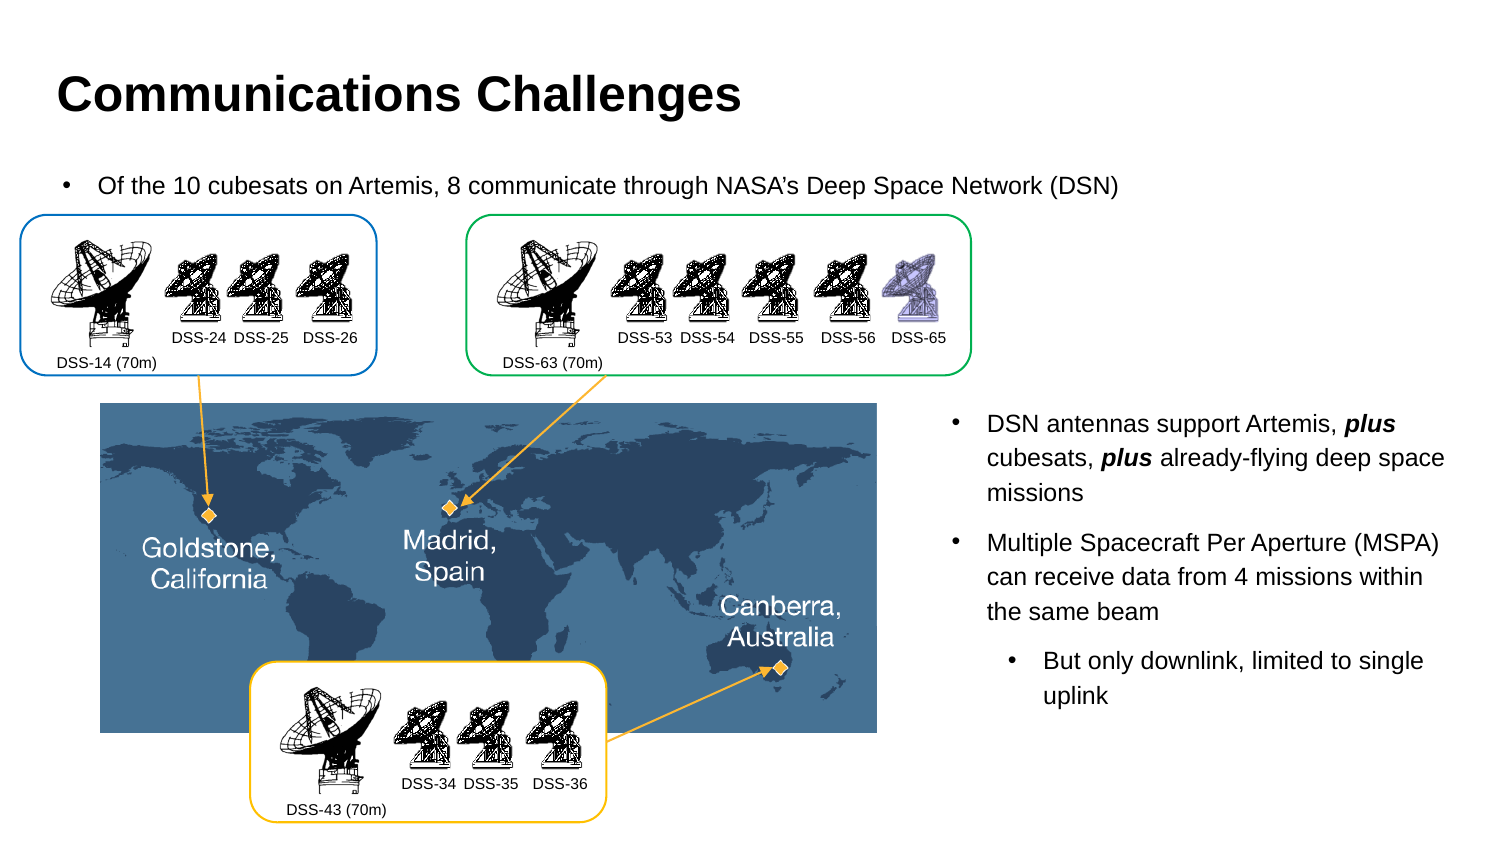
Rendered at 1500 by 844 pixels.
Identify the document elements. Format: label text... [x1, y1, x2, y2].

text_box DSS-25 [242, 333, 288, 354]
text_box DSN antennas support Artemis, plus cubesats, plus already-flying deep space missions Multiple Spacecraft Per Aperture (MSPA) can receive data from 4 missions within the same beam But only downlink, limited to single uplink [936, 395, 1470, 717]
title Communications Challenges [41, 53, 1439, 125]
text_box DSS-56 [806, 332, 876, 354]
text_box [466, 214, 972, 376]
text_box DSS-63 (70m) [487, 354, 619, 379]
text_box DSS-54 [688, 333, 734, 354]
text_box DSS-43 (70m) [271, 801, 402, 826]
text_box DSS-24 [165, 333, 242, 354]
text_box [20, 214, 377, 376]
text_box DSS-55 [734, 333, 806, 354]
picture [44, 237, 363, 351]
picture [811, 250, 949, 325]
text_box DSS-36 [517, 766, 603, 801]
picture [490, 237, 809, 351]
text_box Of the 10 cubesats on Artemis, 8 communicate through NASA’s Deep Space Network (DSN) [47, 158, 1396, 208]
text_box [250, 741, 271, 822]
text_box DSS-26 [288, 320, 373, 354]
text_box DSS-53 [612, 333, 688, 354]
text_box DSS-34 [395, 780, 472, 801]
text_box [460, 375, 607, 507]
picture [100, 403, 877, 798]
text_box [402, 743, 607, 823]
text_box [198, 375, 209, 507]
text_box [606, 666, 773, 743]
text_box DSS-14 (70m) [41, 354, 172, 379]
text_box DSS-65 [876, 320, 962, 354]
text_box DSS-35 [472, 780, 517, 801]
